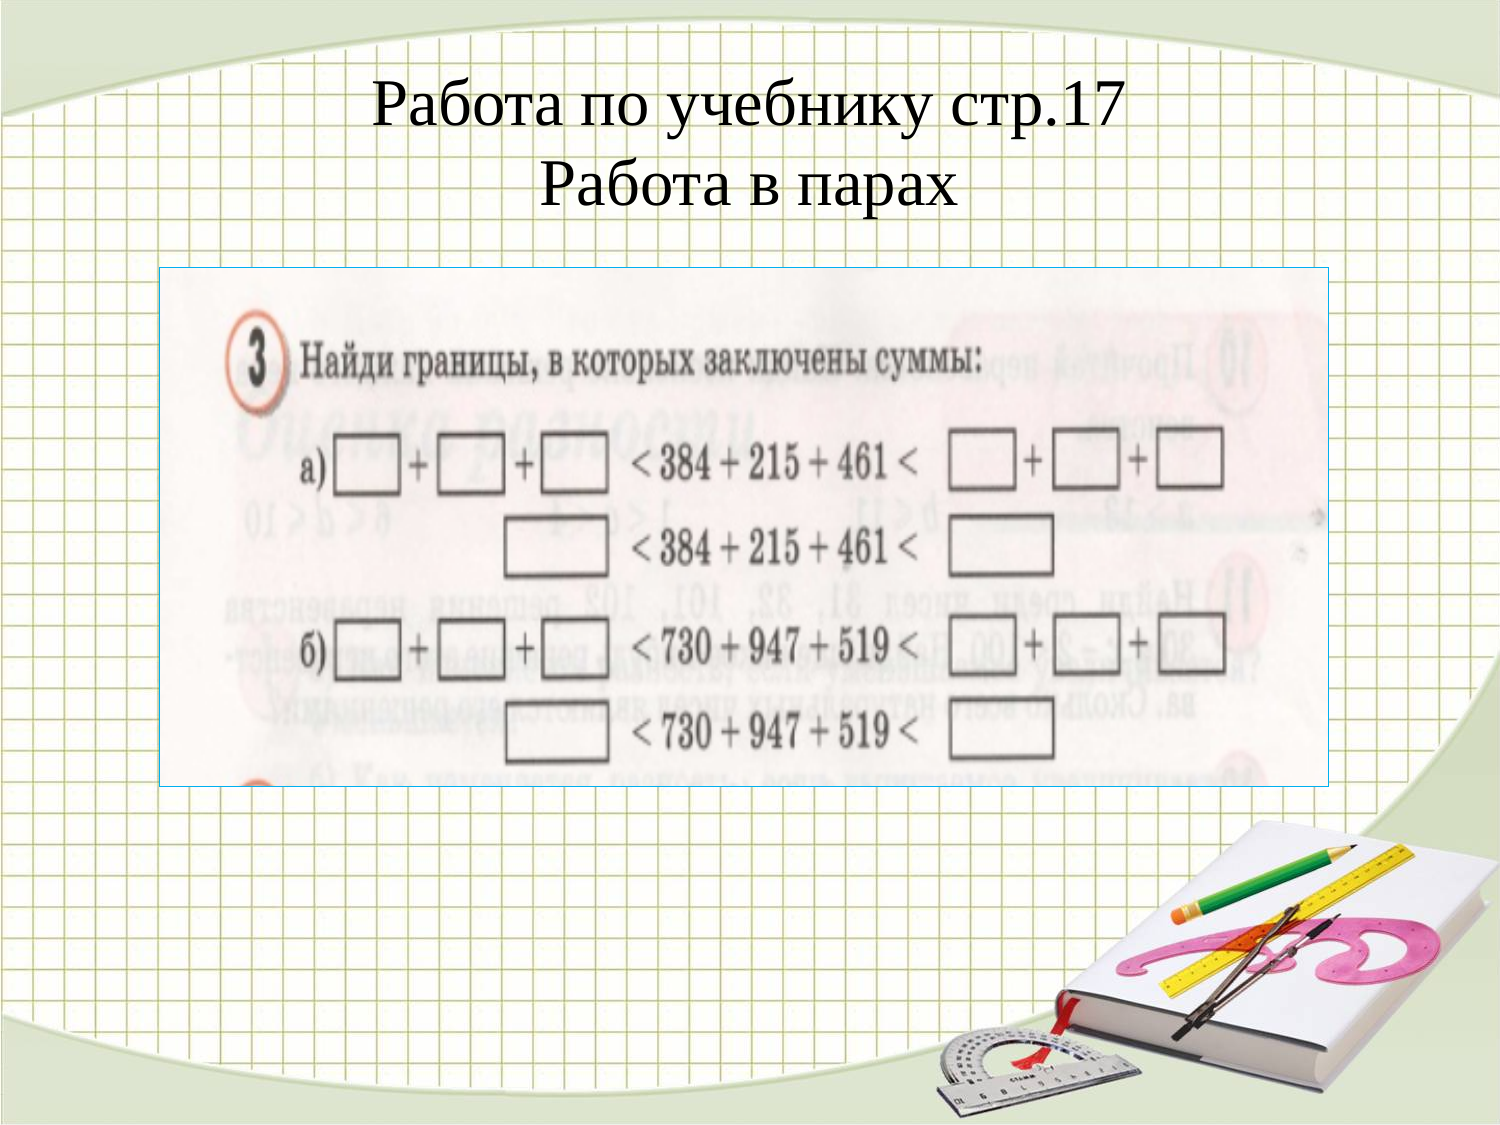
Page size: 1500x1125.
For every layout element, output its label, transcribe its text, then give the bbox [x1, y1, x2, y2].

picture [0, 0, 1500, 1125]
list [159, 266, 1329, 788]
title Работа по учебнику стр.17 Работа в парах [75, 45, 1425, 233]
